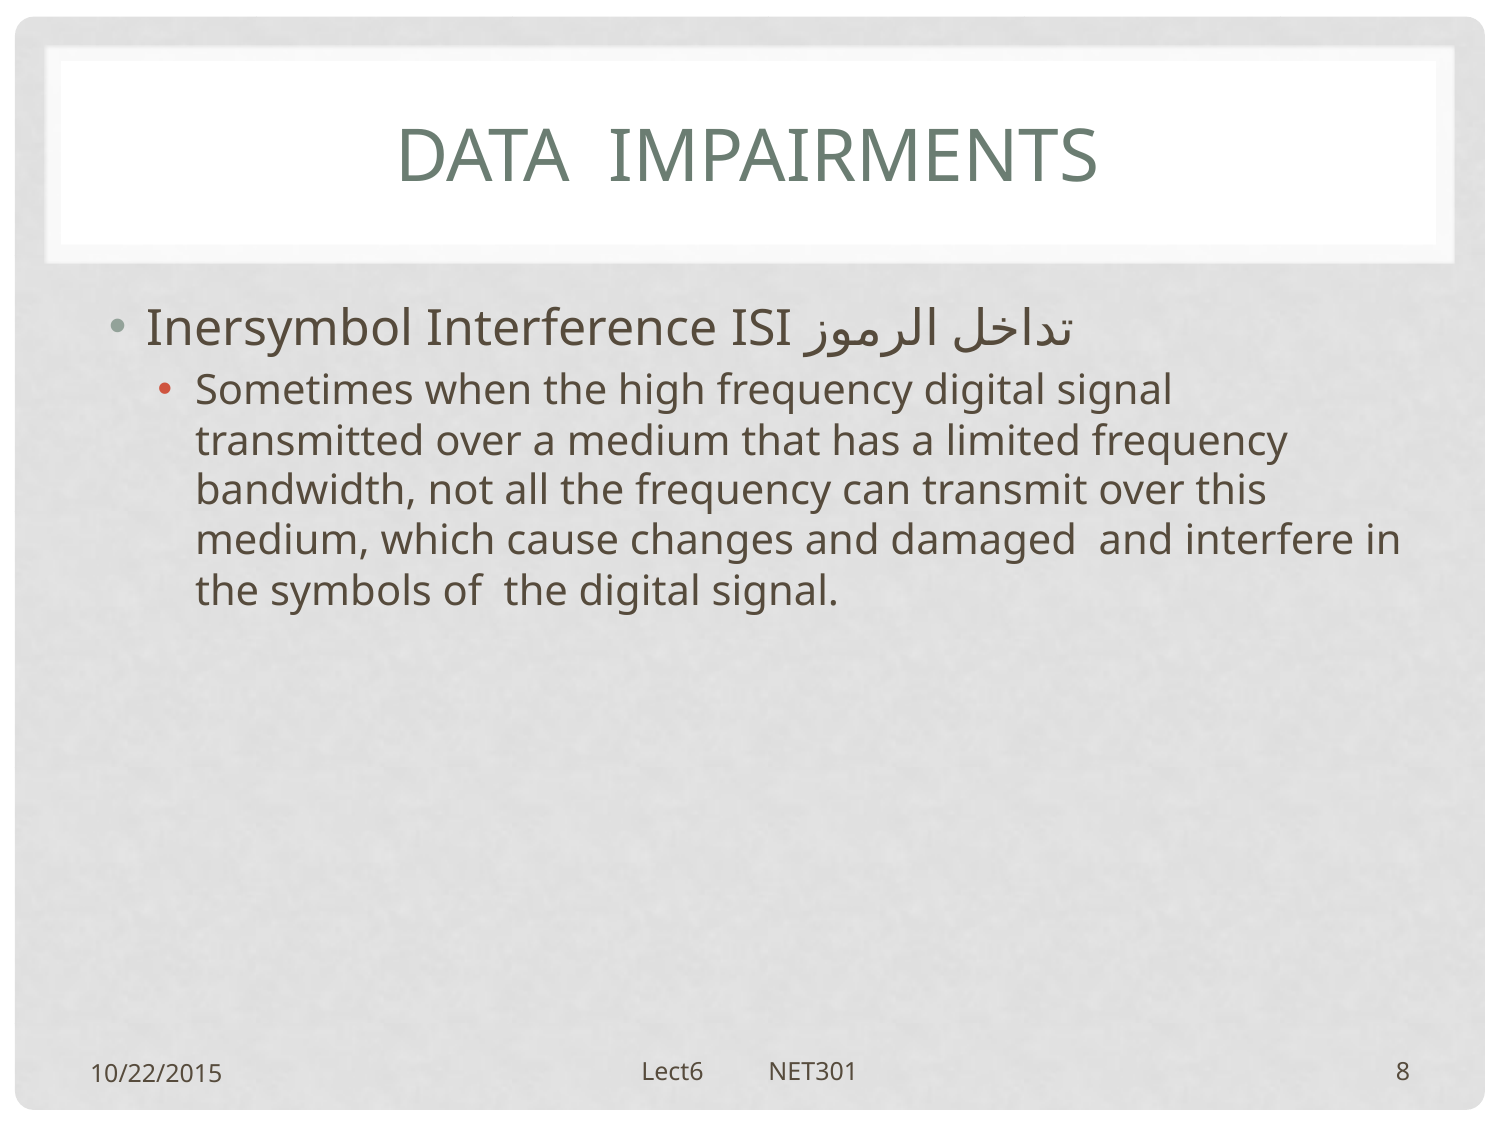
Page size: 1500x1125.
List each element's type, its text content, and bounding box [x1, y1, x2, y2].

title Data impairments [69, 66, 1425, 238]
slide_number 8 [1074, 1042, 1425, 1103]
footer Lect6 NET301 [512, 1042, 988, 1103]
list Inersymbol Interference ISI تداخل الرموز Sometimes when the high frequency digital signal transmitted over a medium that has a limited frequency bandwidth, not all the frequency can transmit over this medium, which cause changes and damaged and interfere in the symbols of the digital signal. [75, 287, 1425, 1005]
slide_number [75, 1042, 425, 1103]
